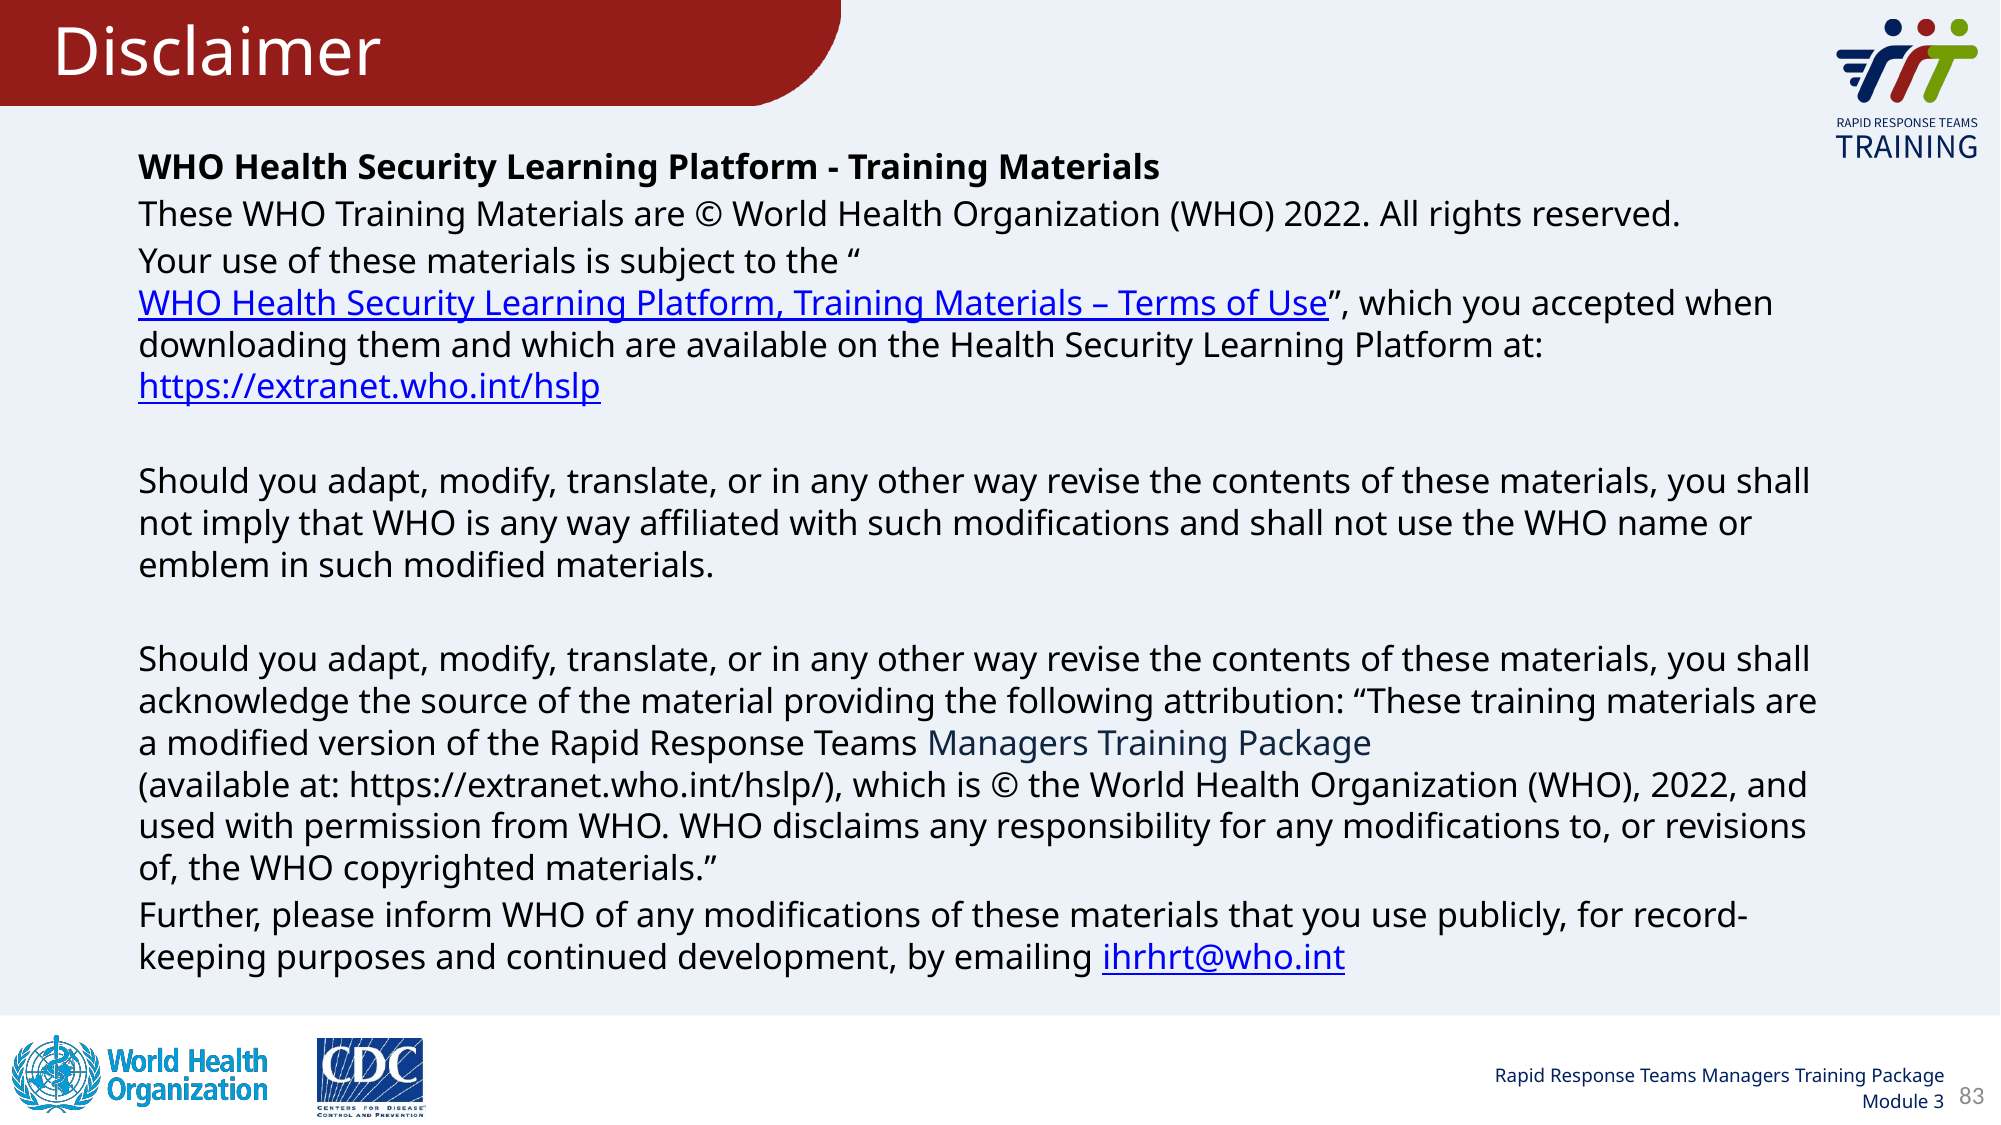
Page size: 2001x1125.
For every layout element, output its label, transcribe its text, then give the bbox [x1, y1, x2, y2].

picture [34, 1054, 43, 1078]
picture [24, 1054, 36, 1087]
picture [1835, 19, 1978, 167]
picture [36, 1088, 78, 1105]
picture [40, 1062, 47, 1070]
picture [30, 1083, 37, 1091]
picture [22, 1062, 26, 1077]
list WHO Health Security Learning Platform - Training Materials​ These WHO Training Materials are © World Health Organization (WHO) 2022. All rights reserved.​ Your use of these materials is subject to the “WHO Health Security Learning Platform, Training Materials – Terms of Use”, which you accepted when downloading them and which are available on the Health Security Learning Platform at: https://extranet.who.int/hslp ​ ​ Should you adapt, modify, translate, or in any other way revise the contents of these materials, you shall not imply that WHO is any way affiliated with such modifications and shall not use the WHO name or emblem in such modified materials. ​ ​ Should you adapt, modify, translate, or in any other way revise the contents of these materials, you shall acknowledge the source of the material providing the following attribution: “These training materials are a modified version of the Rapid Response Teams Managers Training Package (available at: https://extranet.who.int/hslp/), which is © the World Health Organization (WHO), 2022, and used with permission from WHO. WHO disclaims any responsibility for any modifications to, or revisions of, the WHO copyrighted materials.” ​ Further, please inform WHO of any modifications of these materials that you use publicly, for record-keeping purposes and continued development, by emailing ihrhrt@who.int​ [130, 137, 1846, 993]
picture [317, 1038, 426, 1117]
picture [12, 1083, 48, 1113]
picture [12, 1035, 54, 1068]
picture [46, 1056, 54, 1062]
picture [0, 0, 841, 106]
picture [59, 1035, 267, 1113]
picture [50, 1108, 62, 1113]
picture [71, 1053, 90, 1091]
slide_number 83 [1912, 1065, 2000, 1125]
